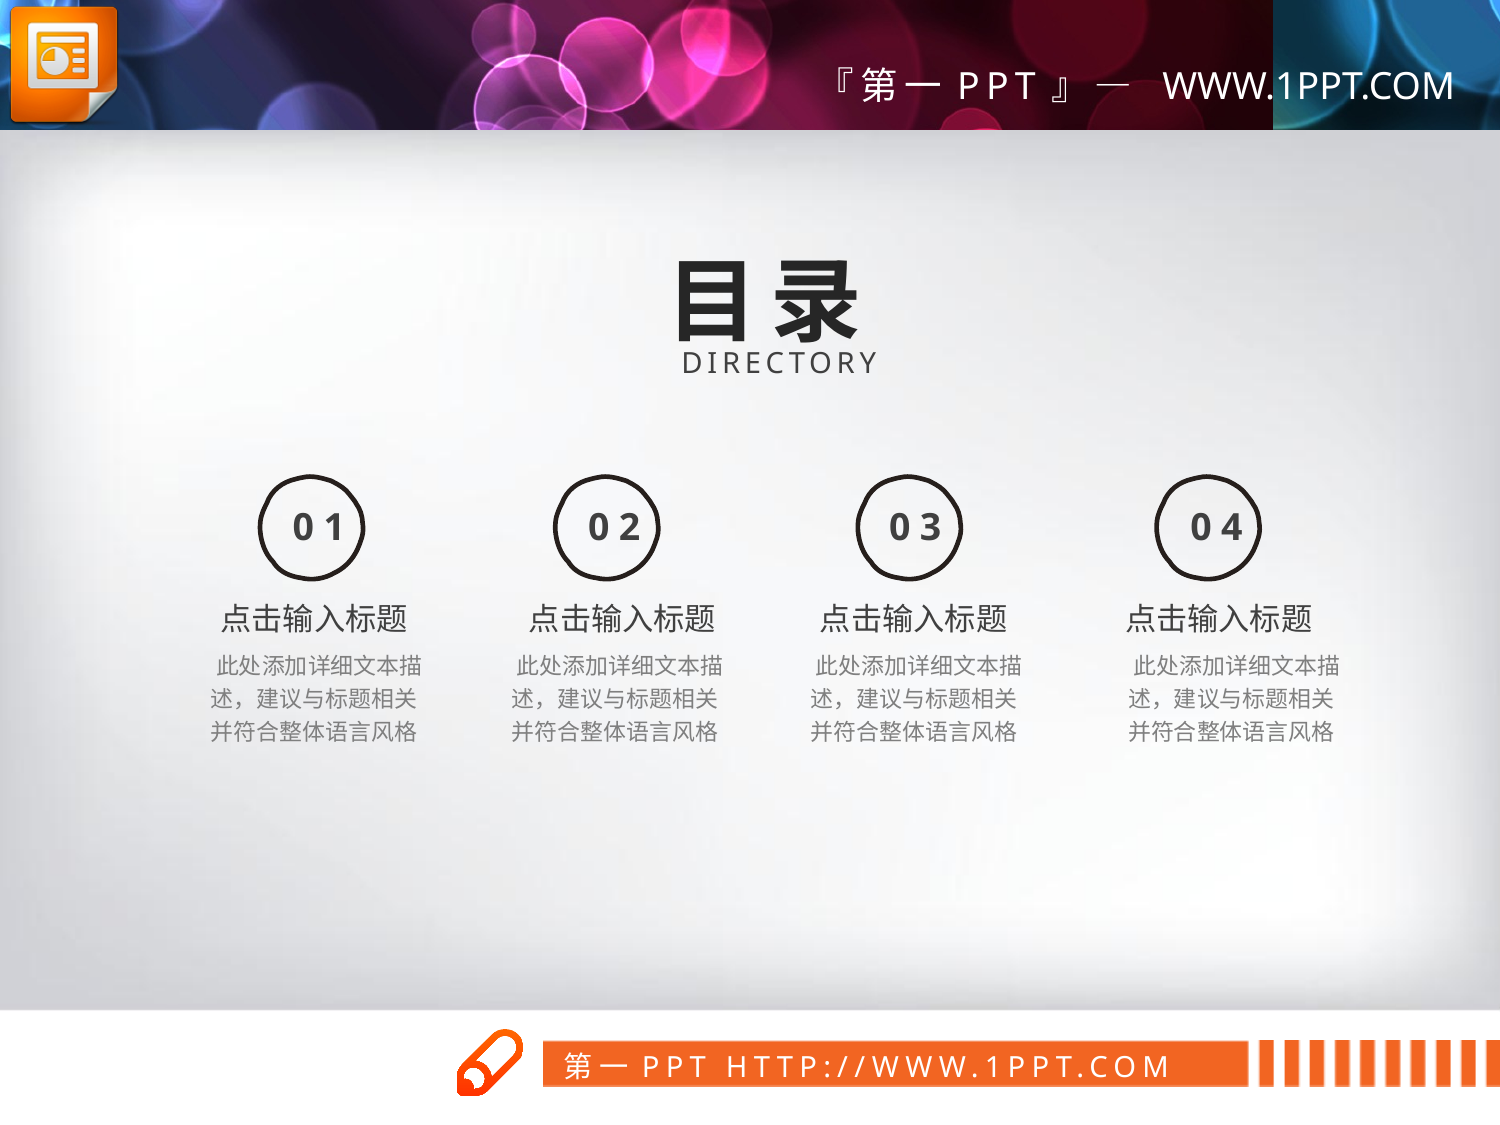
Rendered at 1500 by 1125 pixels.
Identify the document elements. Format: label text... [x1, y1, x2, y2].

text_box 01 [271, 497, 367, 554]
text_box 03 [868, 497, 963, 554]
text_box 02 [566, 497, 662, 554]
text_box 点击输入标题 [712, 593, 1017, 643]
text_box [1154, 474, 1254, 582]
text_box 点击输入标题 [112, 593, 421, 643]
text_box 此处添加详细文本描述，建议与标题相关并符合整体语言风格 [789, 640, 1038, 751]
text_box 此处添加详细文本描述，建议与标题相关并符合整体语言风格 [1107, 640, 1356, 751]
text_box 04 [1169, 497, 1264, 554]
text_box 点击输入标题 [1017, 593, 1420, 643]
text_box 此处添加详细文本描述，建议与标题相关并符合整体语言风格 [490, 640, 740, 751]
text_box DIRECTORY [670, 338, 888, 385]
text_box 点击输入标题 [421, 593, 712, 643]
text_box [553, 474, 653, 582]
picture [0, 0, 1500, 1012]
text_box 目录 [643, 237, 886, 359]
text_box 此处添加详细文本描述，建议与标题相关并符合整体语言风格 [190, 640, 439, 751]
text_box [855, 474, 956, 582]
text_box [257, 474, 358, 582]
picture [543, 1040, 1500, 1087]
